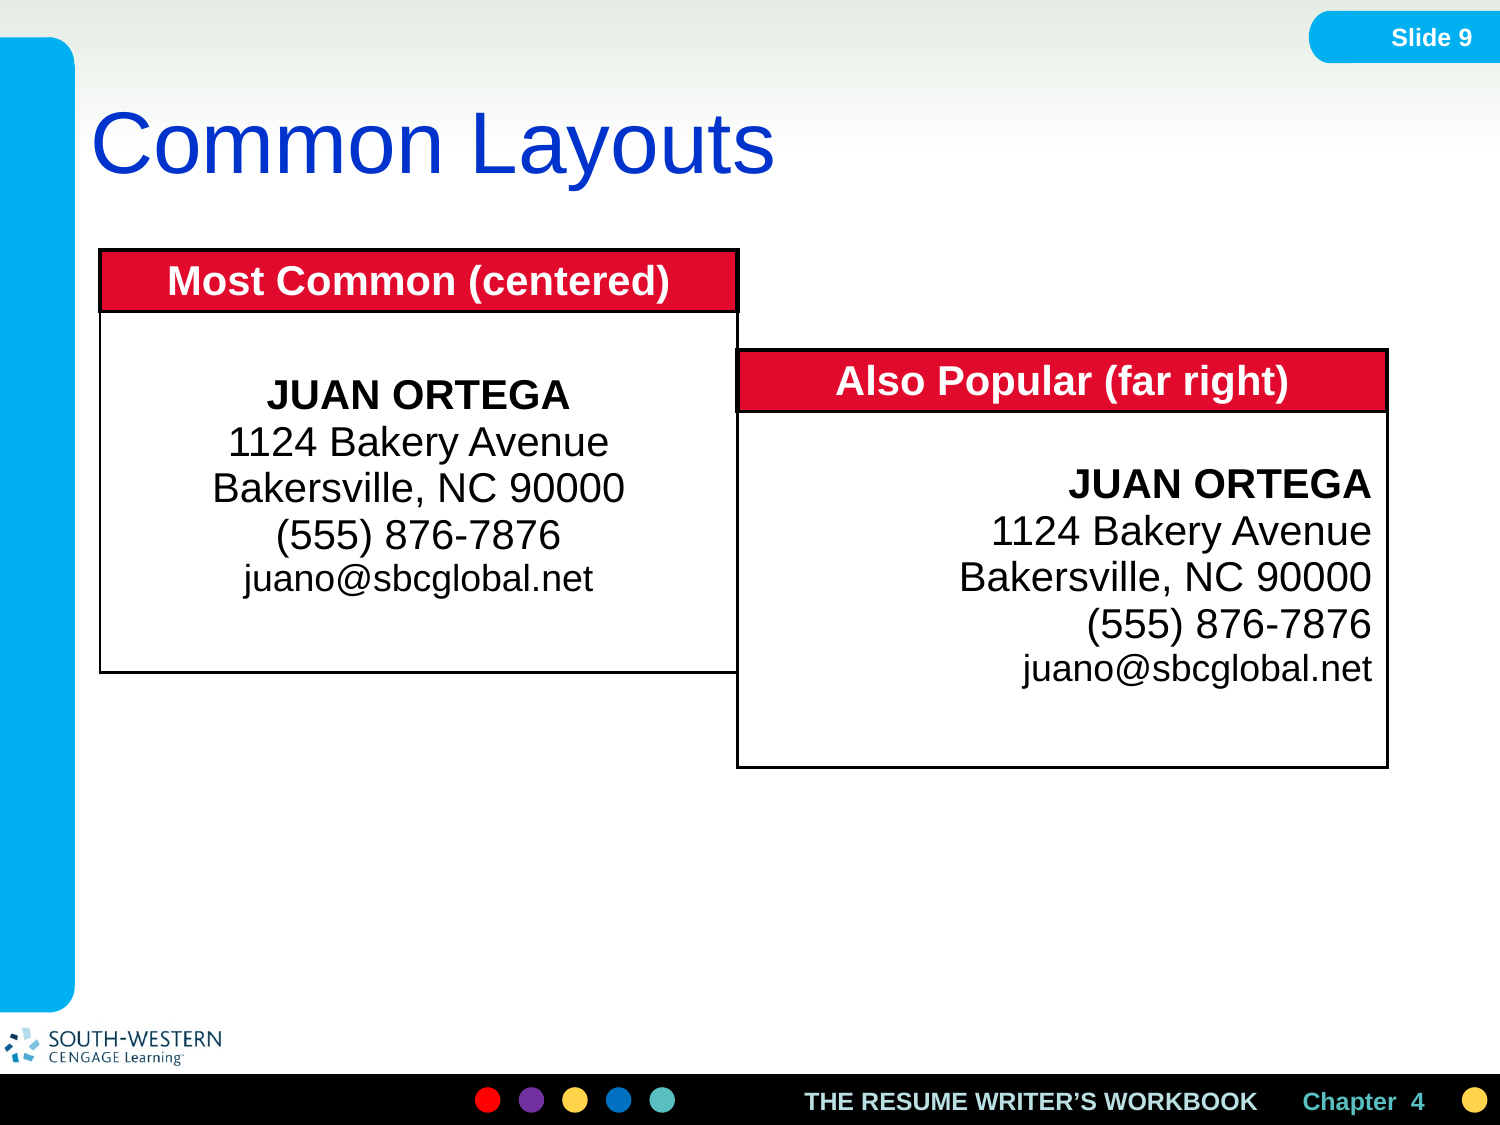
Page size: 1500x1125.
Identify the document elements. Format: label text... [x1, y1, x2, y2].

slide_number Slide 9 [1312, 13, 1488, 93]
title Common Layouts [74, 44, 1426, 233]
table_header Also Popular (far right) [740, 352, 1385, 410]
picture [0, 1022, 225, 1073]
footer Chapter 4 [1287, 1075, 1488, 1125]
table_cell JUAN ORTEGA 1124 Bakery Avenue Bakersville, NC 90000 (555) 876-7876 juano@sbcglobal.net [739, 413, 1386, 766]
table_header Most Common (centered) [102, 252, 735, 310]
table_cell JUAN ORTEGA 1124 Bakery Avenue Bakersville, NC 90000 (555) 876-7876 juano@sbcglobal.net [101, 313, 736, 671]
